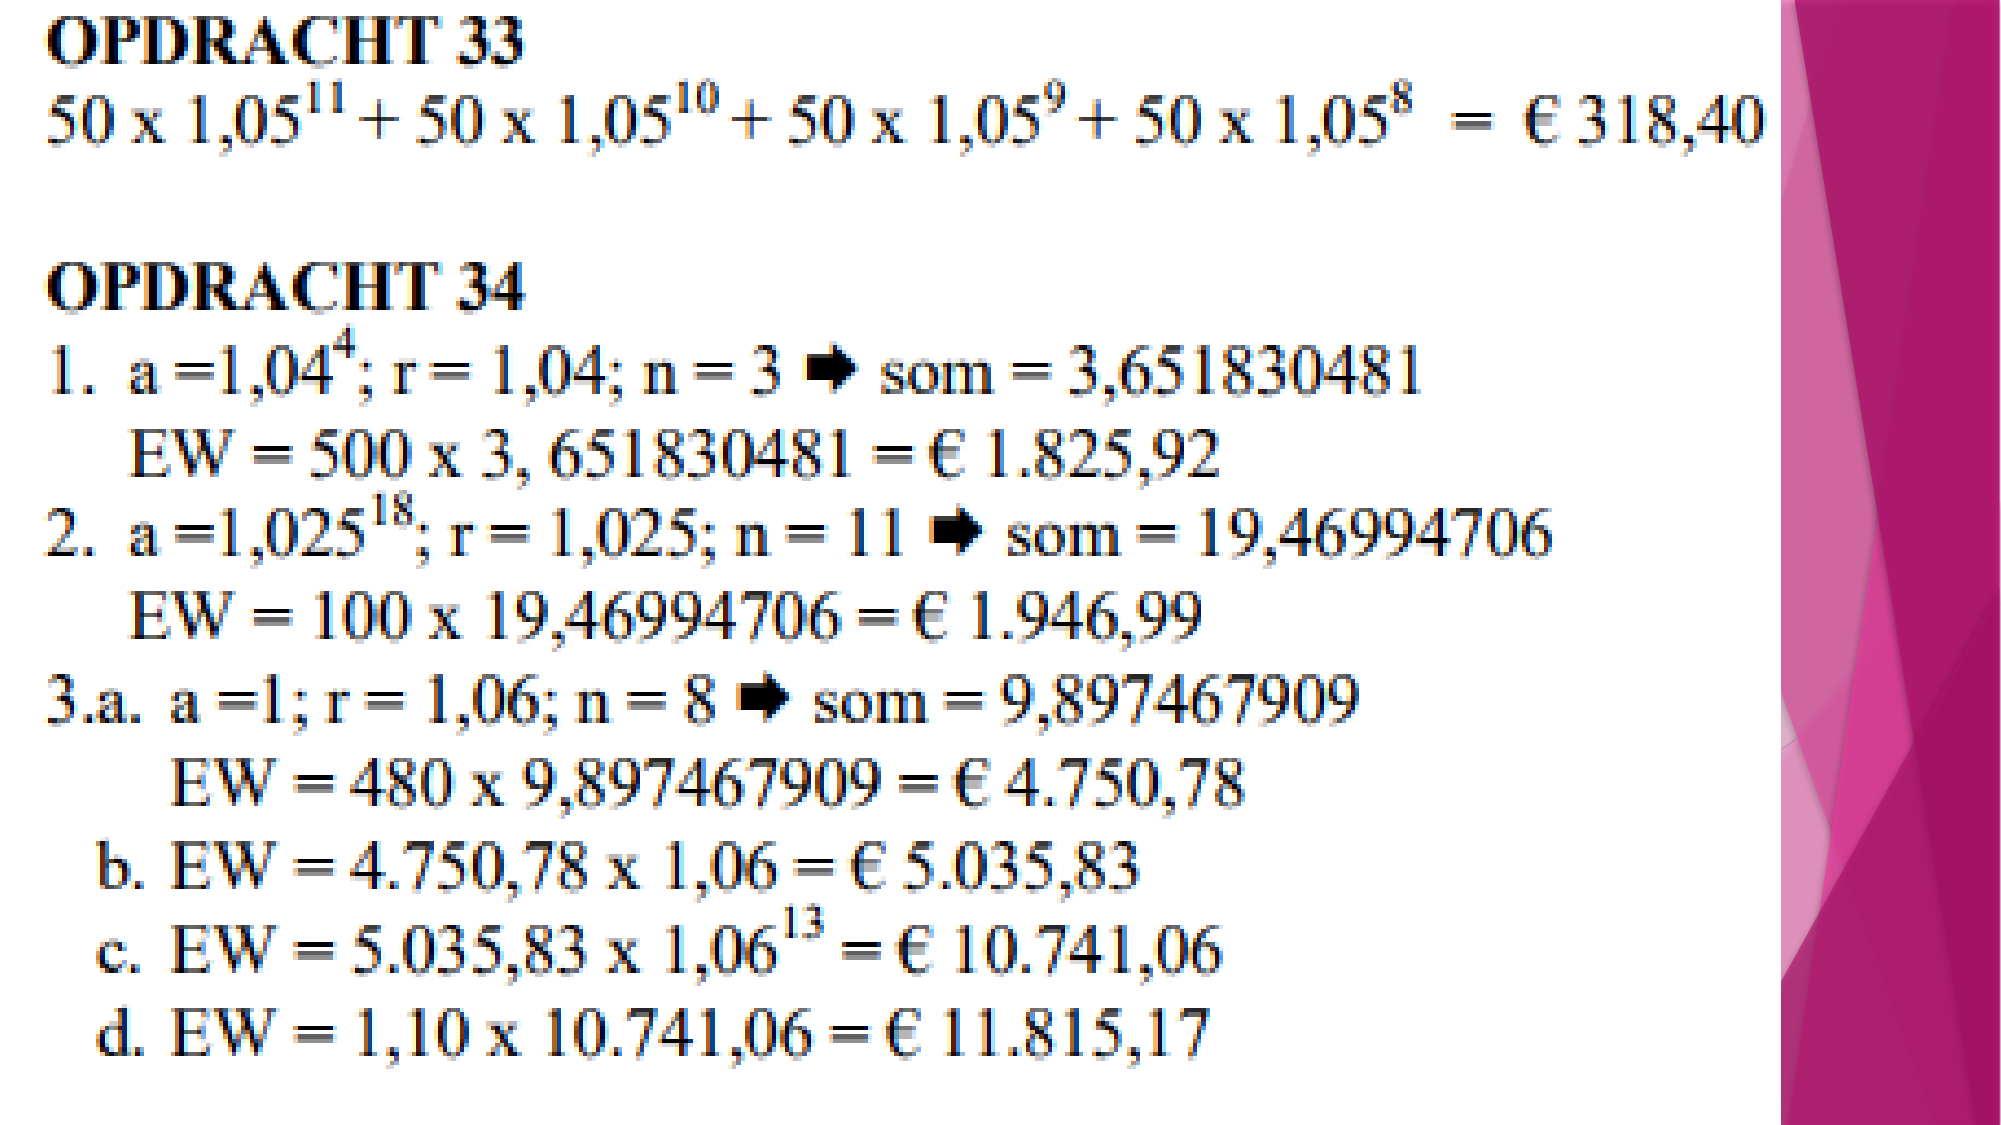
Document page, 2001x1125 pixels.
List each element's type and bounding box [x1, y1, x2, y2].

picture [0, 0, 1781, 1125]
